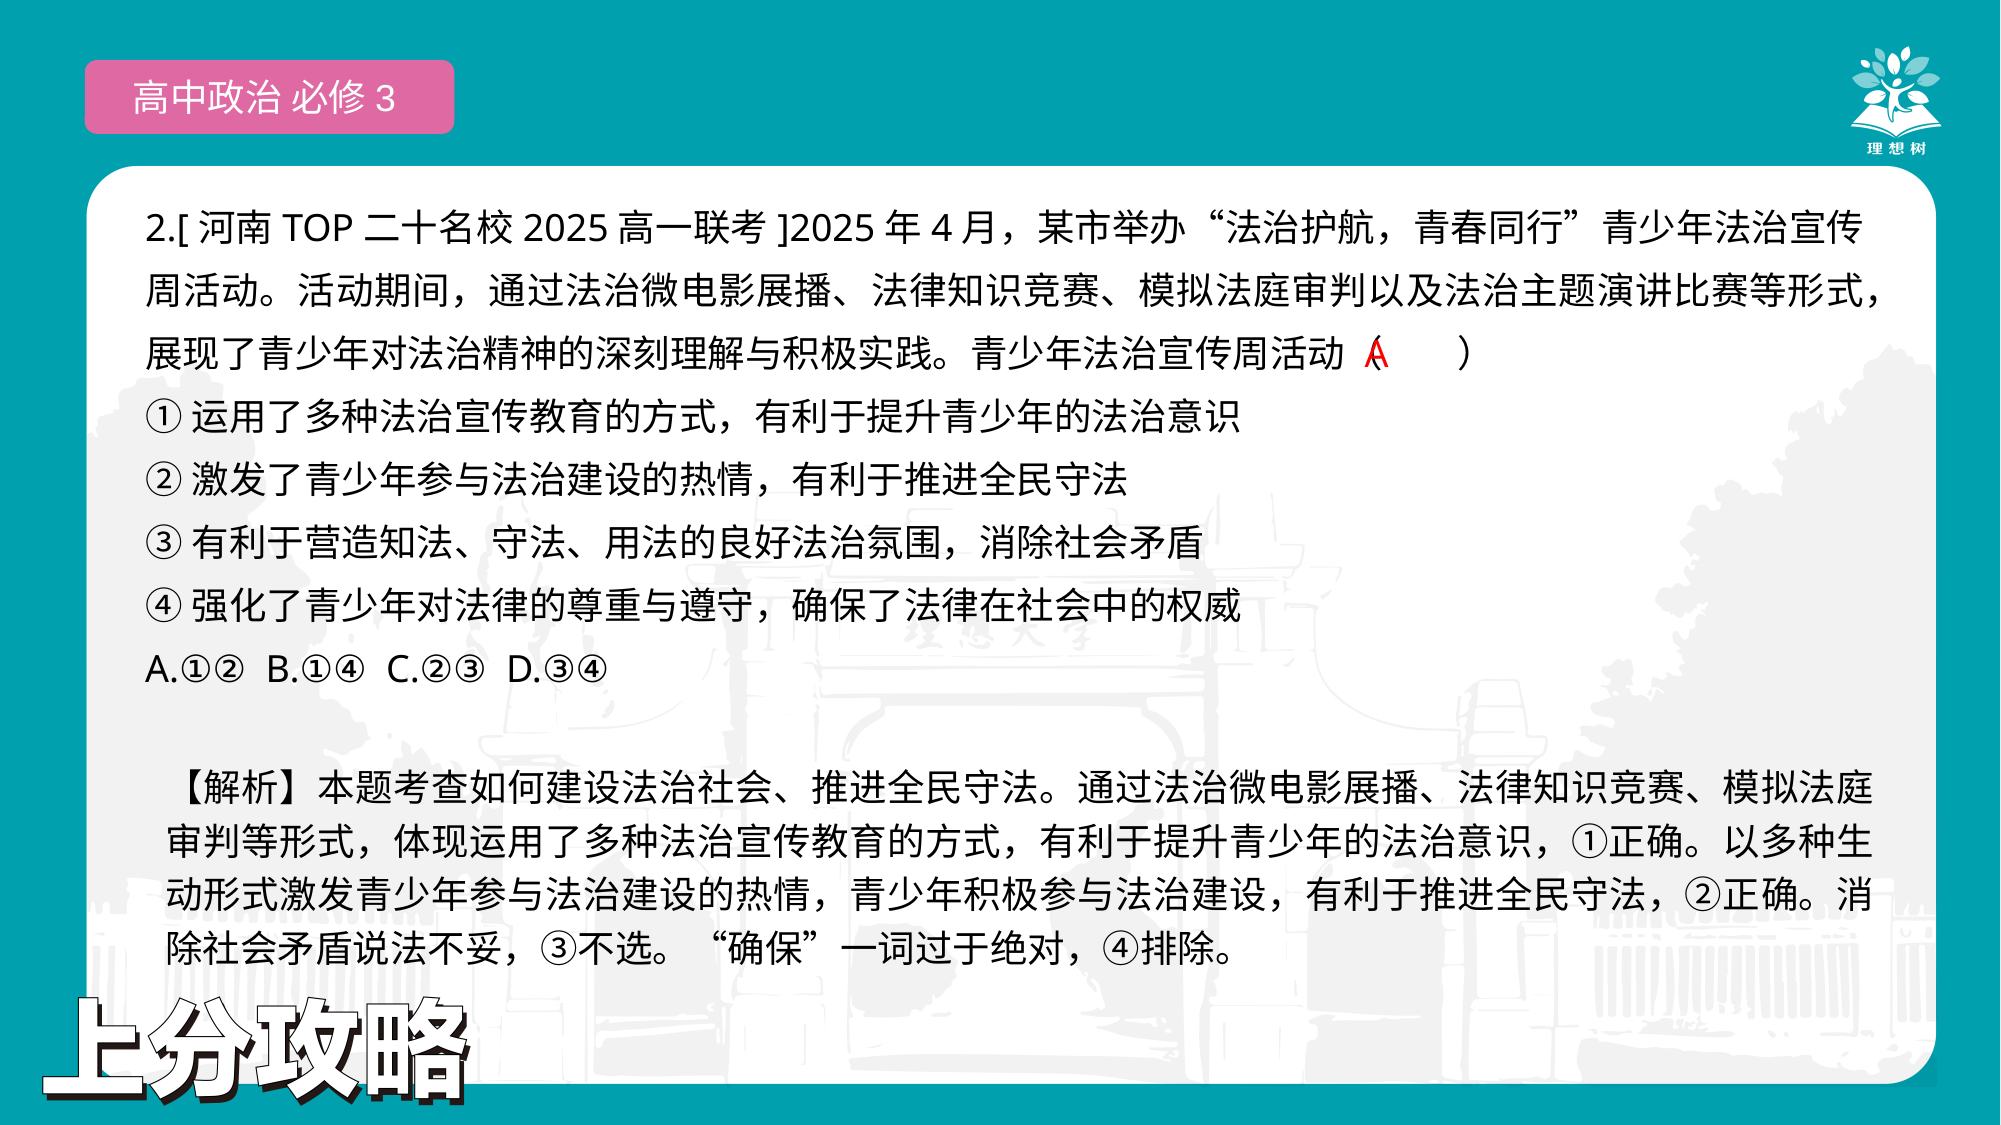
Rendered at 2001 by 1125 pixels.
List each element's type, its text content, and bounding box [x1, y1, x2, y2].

picture [0, 0, 2001, 1125]
text_box A [1340, 300, 1457, 383]
text_box 【解析】本题考查如何建设法治社会、推进全民守法。通过法治微电影展播、法律知识竞赛、模拟法庭审判等形式，体现运用了多种法治宣传教育的方式，有利于提升青少年的法治意识，①正确。以多种生动形式激发青少年参与法治建设的热情，青少年积极参与法治建设，有利于推进全民守法，②正确。消除社会矛盾说法不妥，③不选。“确保”一词过于绝对，④排除。 [150, 747, 1889, 978]
text_box 高中政治 必修3 [83, 58, 456, 135]
text_box 2.[河南TOP二十名校2025高一联考]2025年4月，某市举办“法治护航，青春同行”青少年法治宣传周活动。活动期间，通过法治微电影展播、法律知识竞赛、模拟法庭审判以及法治主题演讲比赛等形式，展现了青少年对法治精神的深刻理解与积极实践。青少年法治宣传周活动（ ） ①运用了多种法治宣传教育的方式，有利于提升青少年的法治意识 ②激发了青少年参与法治建设的热情，有利于推进全民守法 ③有利于营造知法、守法、用法的良好法治氛围，消除社会矛盾 ④强化了青少年对法律的尊重与遵守，确保了法律在社会中的权威 A.①② B.①④ C.②③ D.③④ [130, 178, 1880, 698]
